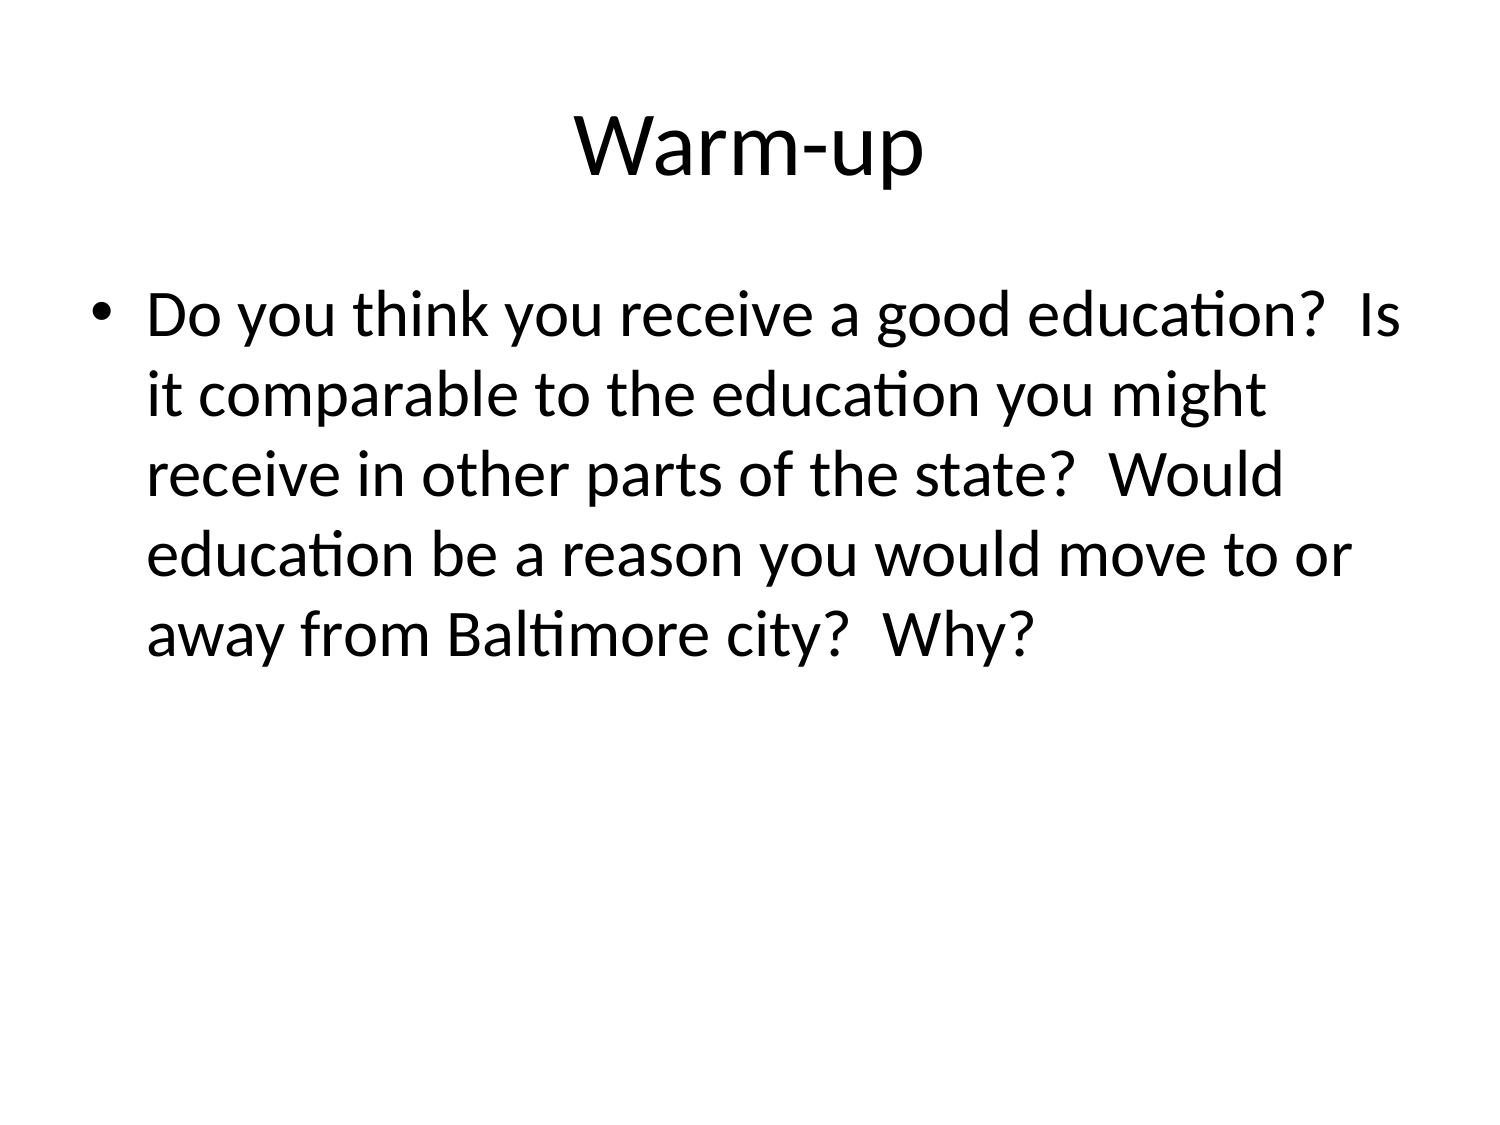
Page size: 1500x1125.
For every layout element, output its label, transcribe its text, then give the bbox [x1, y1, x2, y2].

list Do you think you receive a good education? Is it comparable to the education you might receive in other parts of the state? Would education be a reason you would move to or away from Baltimore city? Why? [75, 262, 1425, 1005]
title Warm-up [75, 45, 1425, 233]
